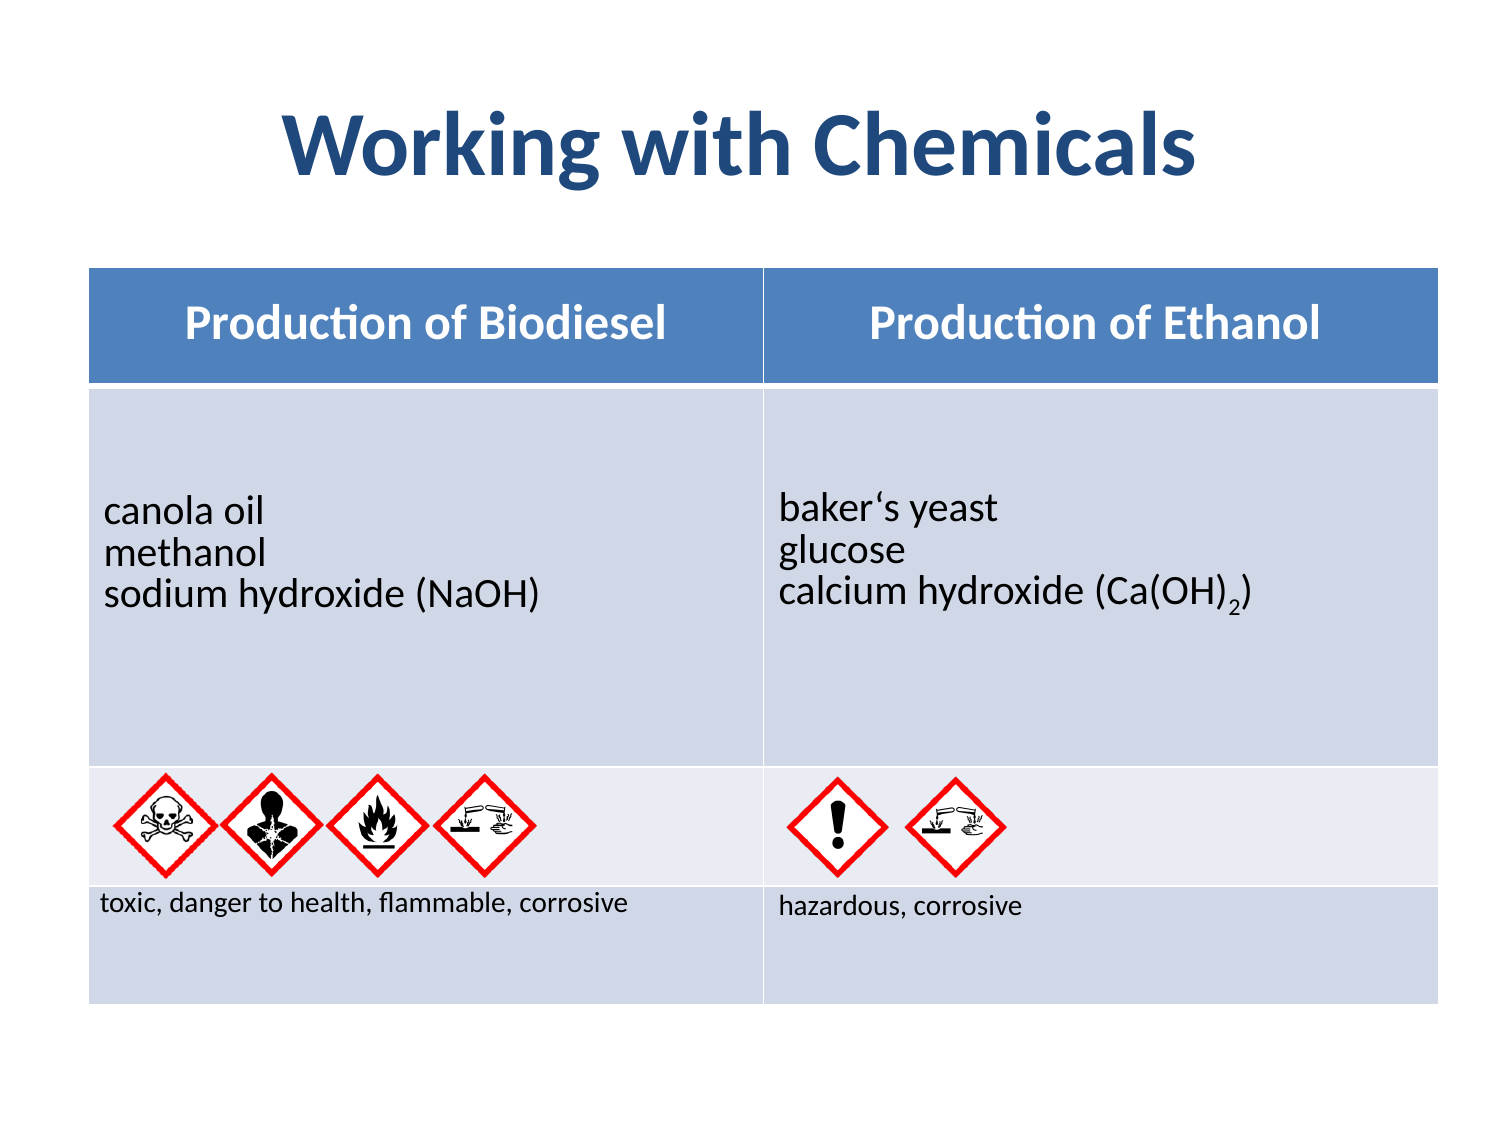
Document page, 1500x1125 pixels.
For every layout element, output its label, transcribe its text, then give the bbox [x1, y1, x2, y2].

picture [111, 770, 538, 880]
table_cell [764, 768, 1438, 885]
table_header Production of Ethanol [764, 268, 1438, 383]
title Working with Chemicals [75, 45, 1425, 233]
table_header [641, 547, 859, 570]
table_header Production of Biodiesel [89, 268, 763, 383]
table_cell baker‘s yeast glucose calcium hydroxide (Ca(OH)2) [764, 389, 1438, 766]
picture [903, 774, 1008, 879]
table_cell canola oil methanol sodium hydroxide (NaOH) [89, 389, 763, 766]
table_cell [89, 768, 763, 885]
table_cell toxic, danger to health, flammable, corrosive [89, 887, 763, 1004]
table_cell hazardous, corrosive [764, 887, 1438, 1004]
picture [785, 774, 890, 880]
